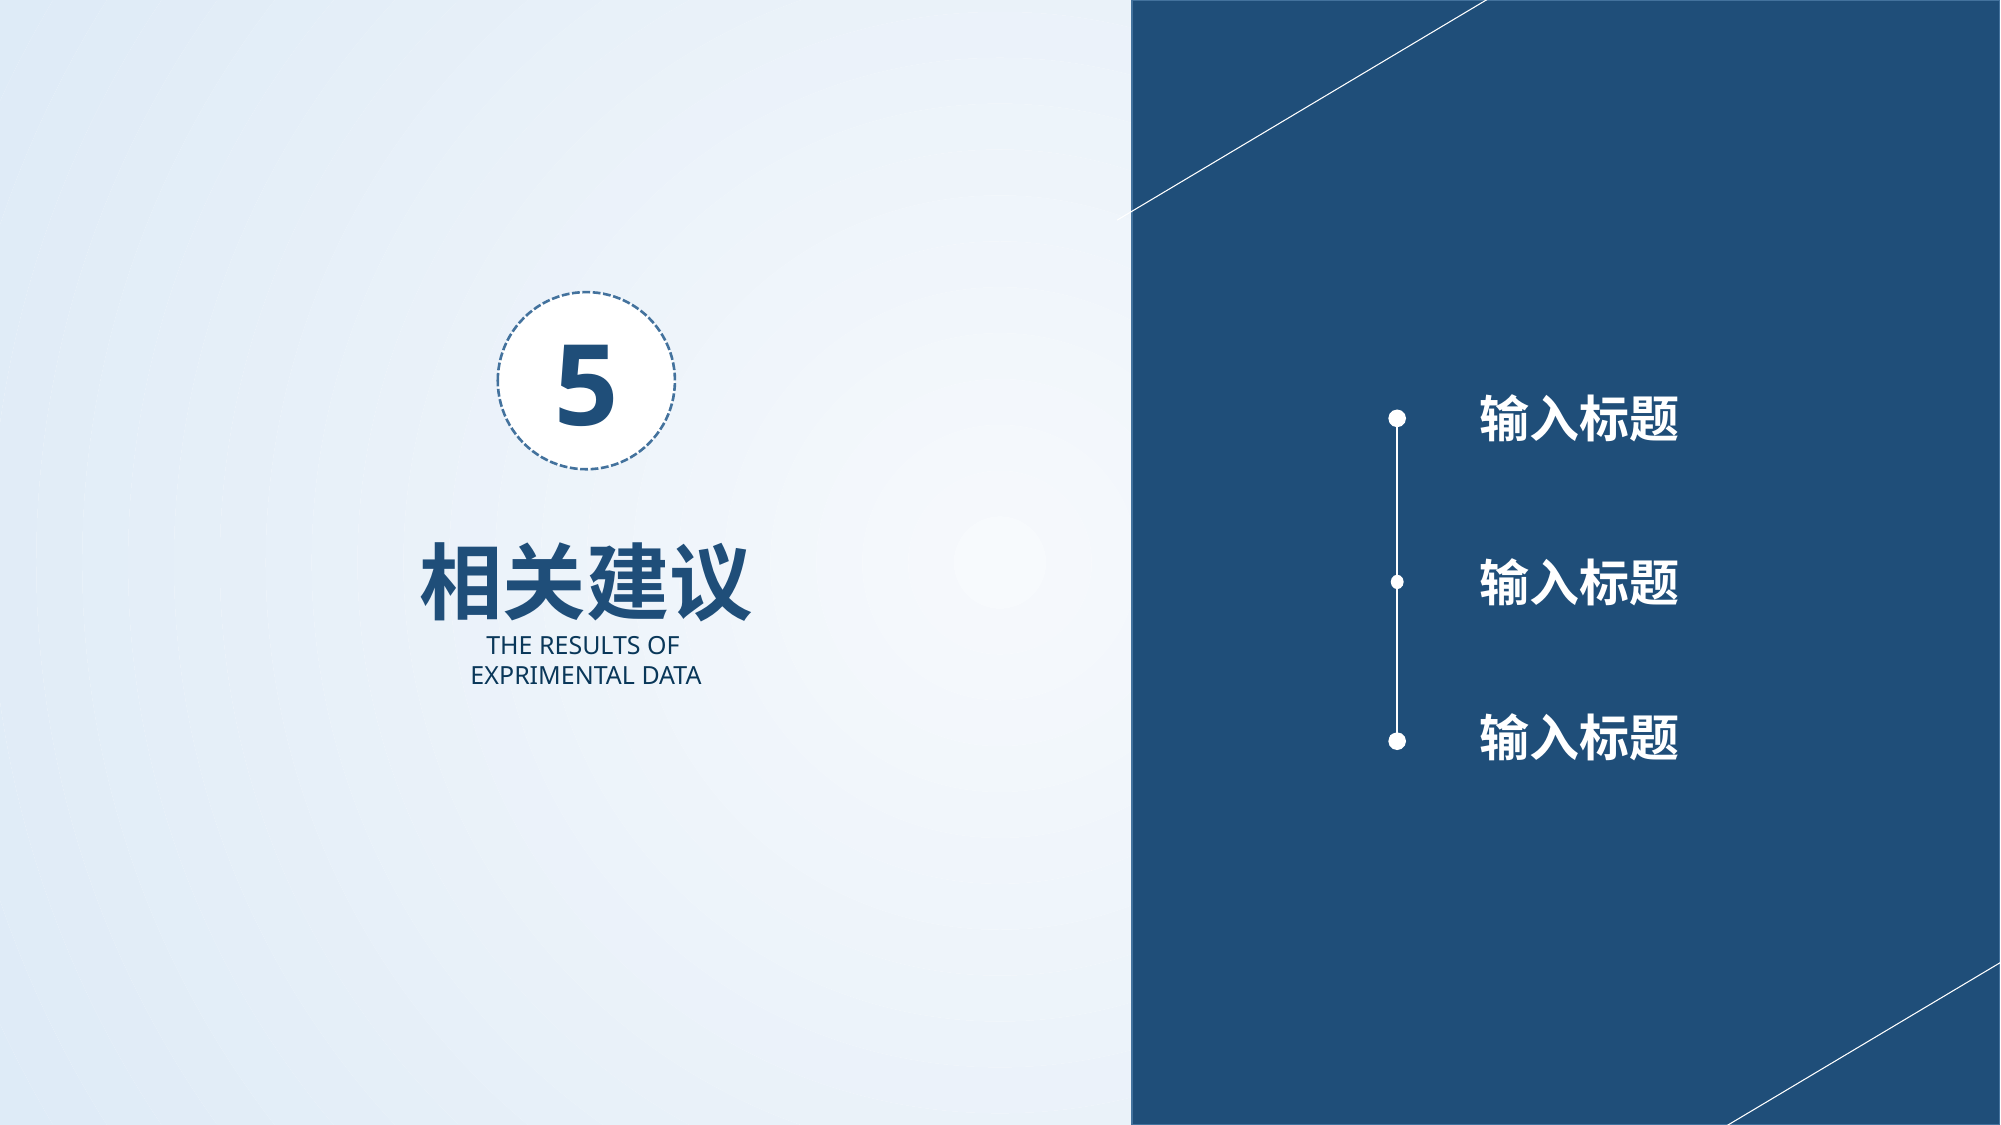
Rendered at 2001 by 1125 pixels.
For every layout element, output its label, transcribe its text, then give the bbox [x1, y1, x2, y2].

text_box 输入标题 [1465, 698, 1759, 774]
text_box 相关建议 THE RESULTS OF EXPRIMENTAL DATA [297, 522, 876, 697]
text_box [1390, 734, 1398, 745]
text_box 输入标题 [1465, 544, 1759, 619]
text_box [1387, 731, 1408, 752]
text_box [1131, 0, 2000, 1125]
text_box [1117, 0, 1555, 221]
text_box [1387, 408, 1408, 429]
text_box [1389, 573, 1405, 590]
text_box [1660, 904, 2000, 1125]
text_box 5 [496, 291, 676, 471]
text_box 输入标题 [1465, 380, 1759, 456]
